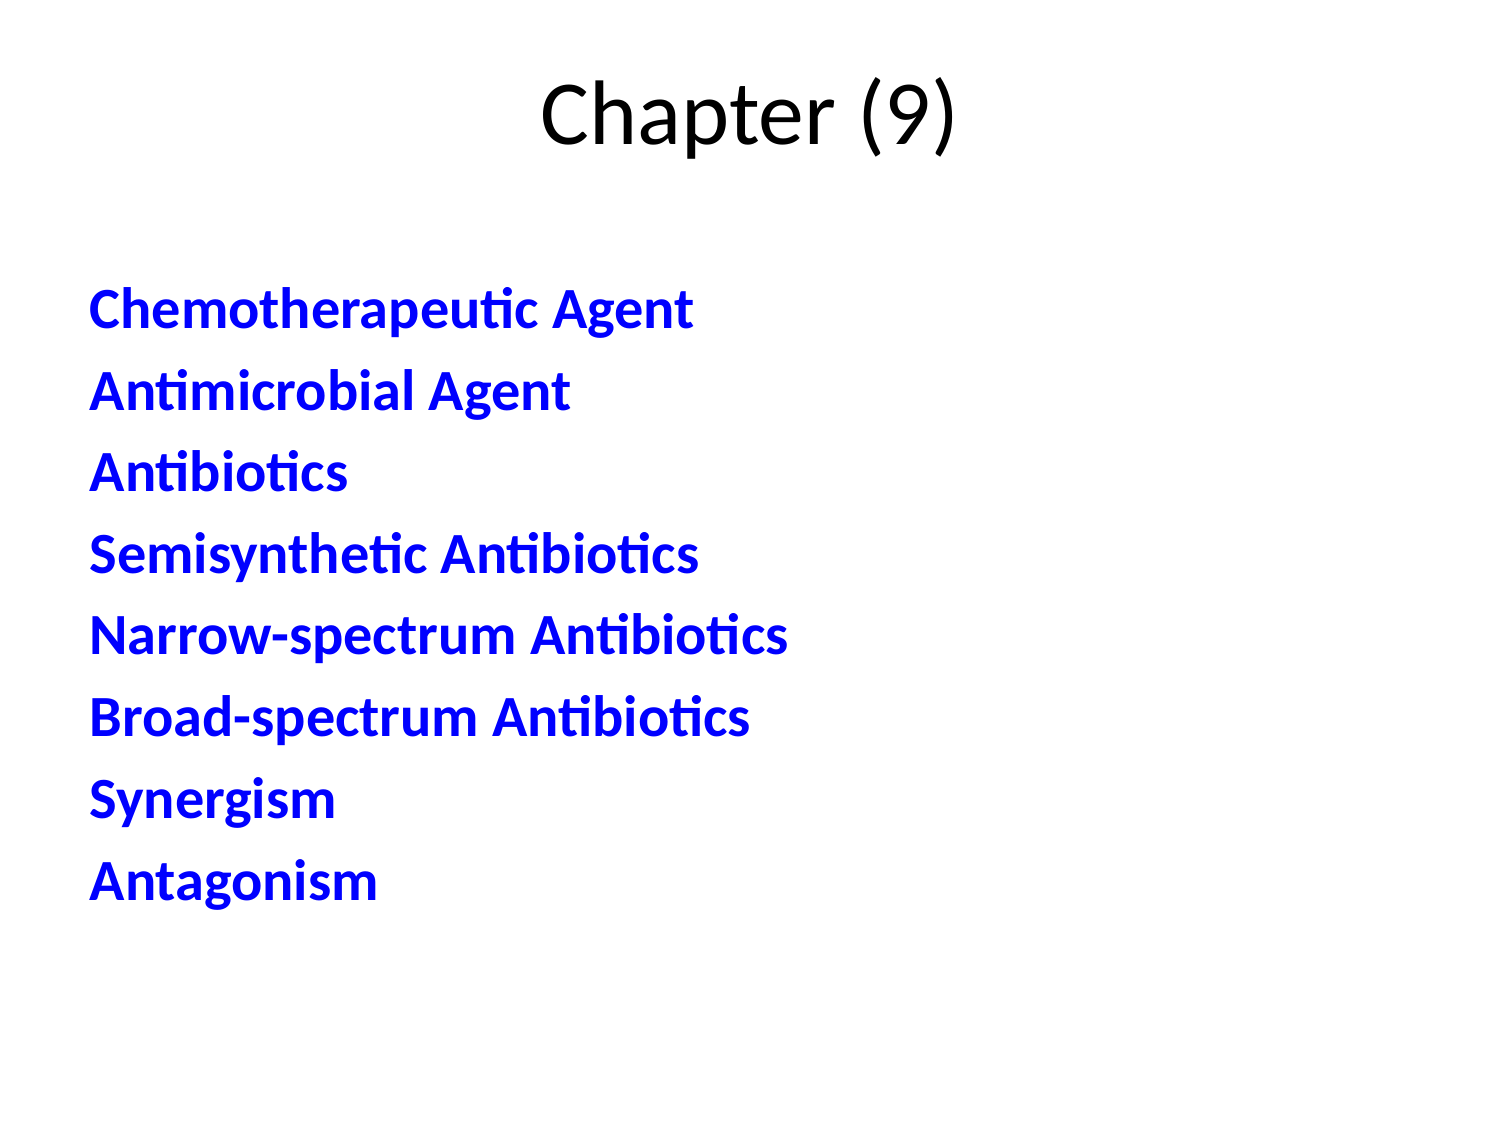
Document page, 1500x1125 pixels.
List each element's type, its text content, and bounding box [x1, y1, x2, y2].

list Chemotherapeutic Agent Antimicrobial Agent Antibiotics Semisynthetic Antibiotics Narrow-spectrum Antibiotics Broad-spectrum Antibiotics Synergism Antagonism [75, 262, 1425, 1005]
title Chapter (9) [75, 45, 1425, 233]
